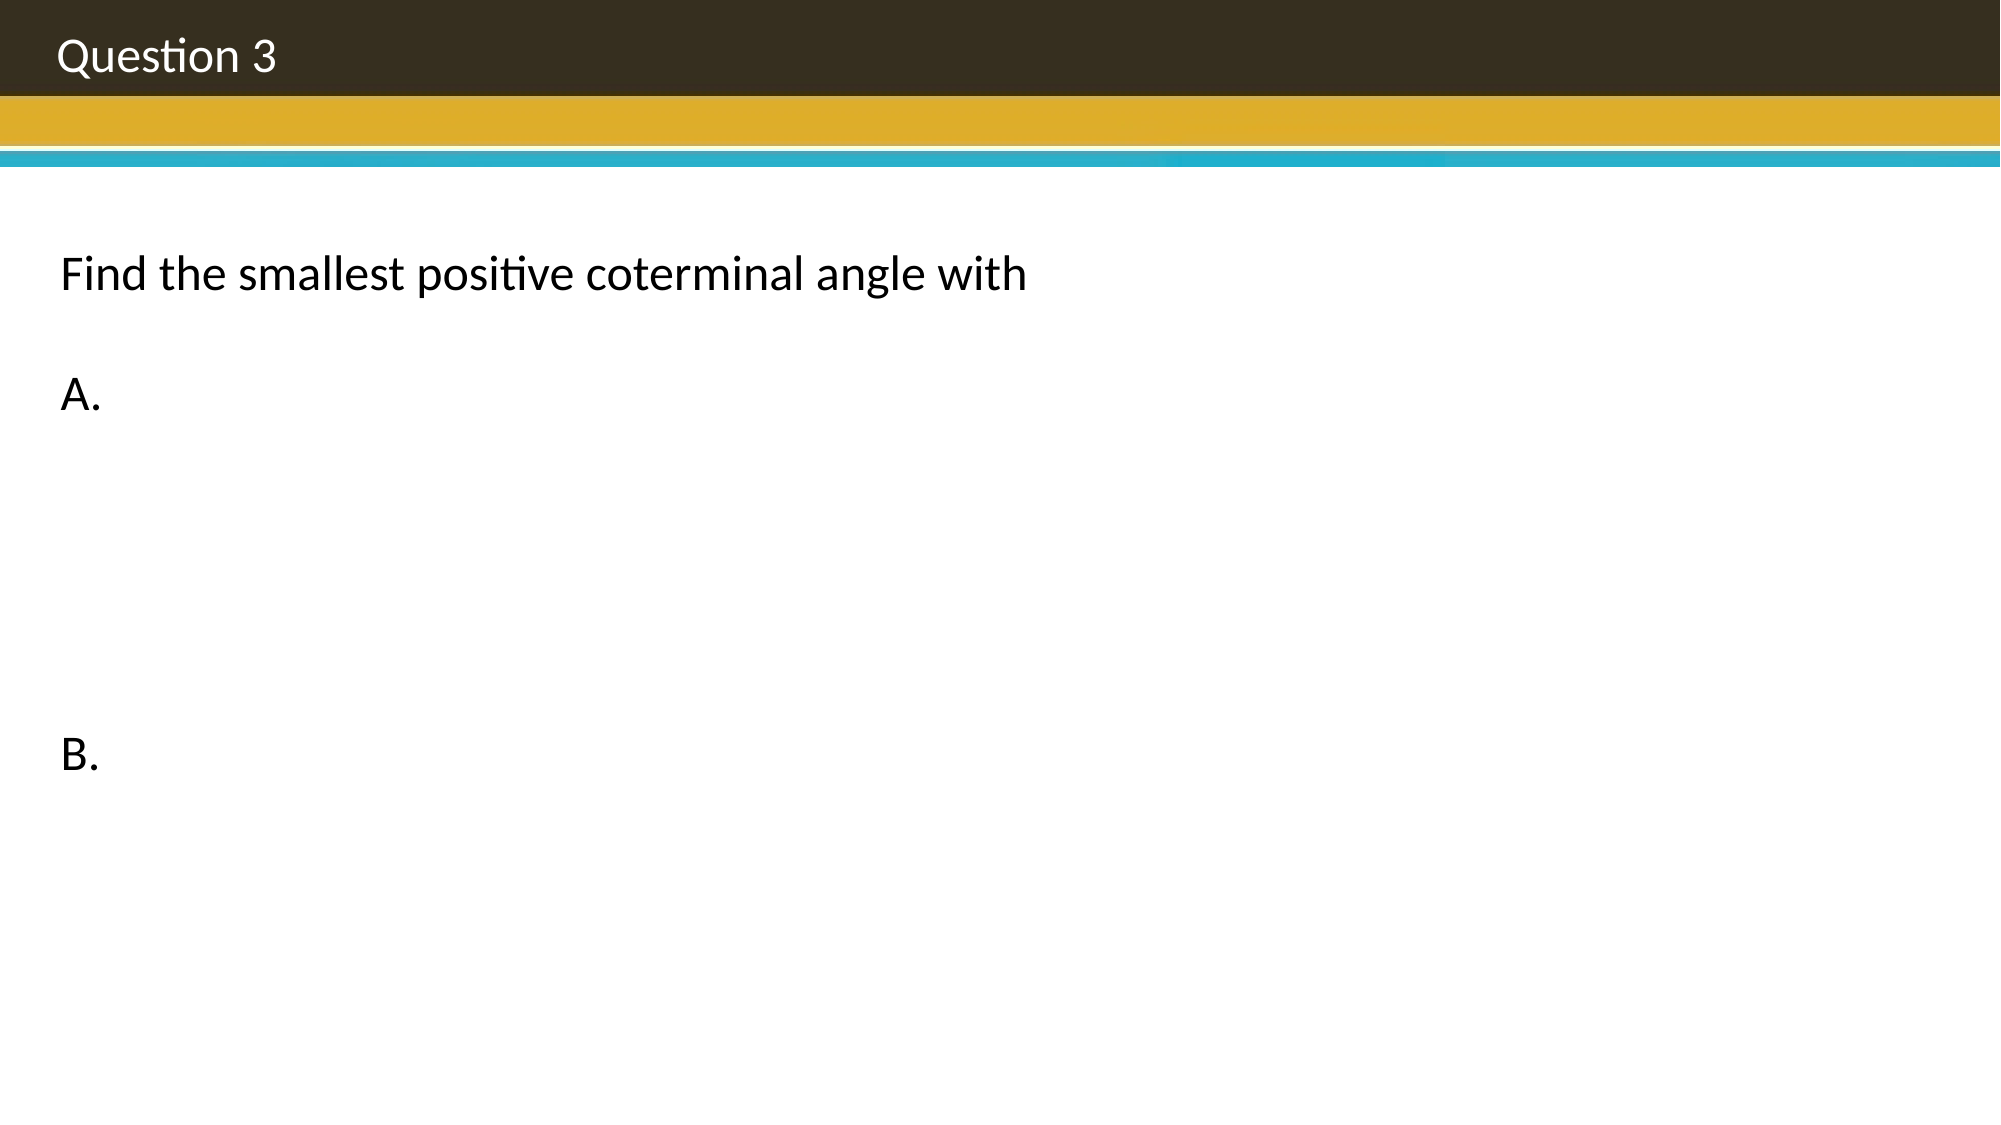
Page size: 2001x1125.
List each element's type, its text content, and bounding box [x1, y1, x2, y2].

picture [0, 0, 2000, 167]
text_box Question 3 [41, 14, 293, 90]
